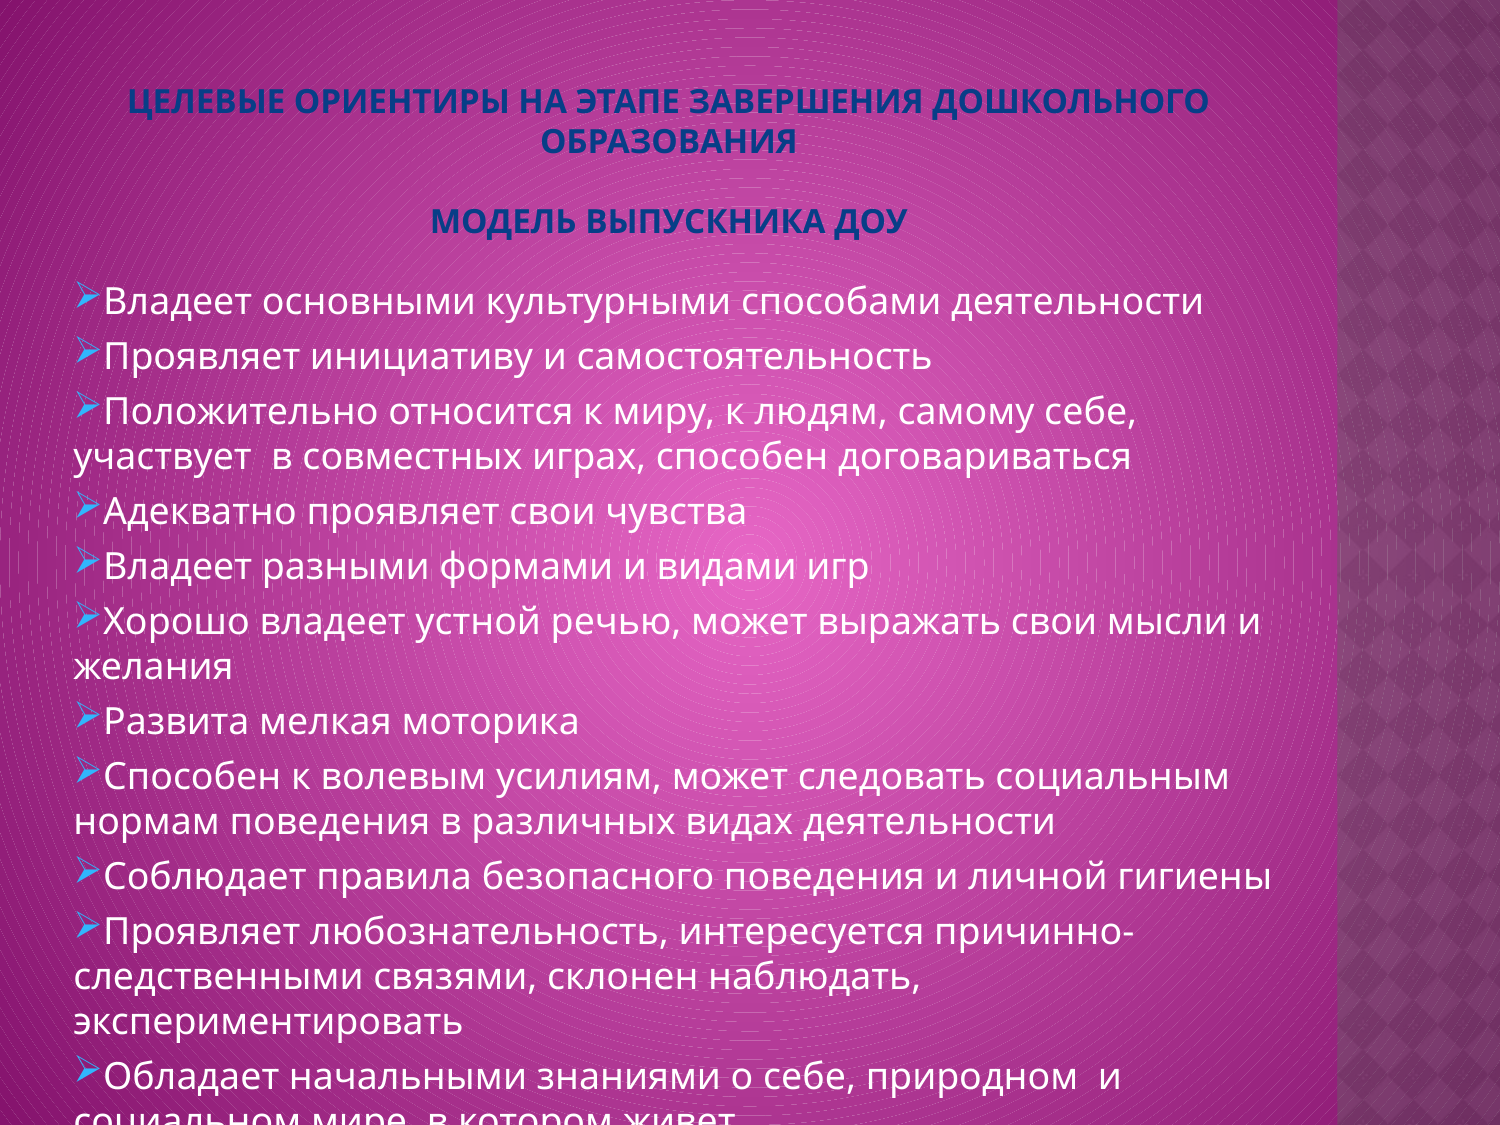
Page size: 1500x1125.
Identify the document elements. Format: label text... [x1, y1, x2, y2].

title Целевые ориентиры на этапе завершения дошкольного образования Модель выпускника ДОУ [75, 52, 1263, 240]
text_box Владеет основными культурными способами деятельности Проявляет инициативу и самостоятельность Положительно относится к миру, к людям, самому себе, участвует в совместных играх, способен договариваться Адекватно проявляет свои чувства Владеет разными формами и видами игр Хорошо владеет устной речью, может выражать свои мысли и желания Развита мелкая моторика Способен к волевым усилиям, может следовать социальным нормам поведения в различных видах деятельности Соблюдает правила безопасного поведения и личной гигиены Проявляет любознательность, интересуется причинно-следственными связями, склонен наблюдать, экспериментировать Обладает начальными знаниями о себе, природном и социальном мире, в котором живет [58, 269, 1289, 1125]
